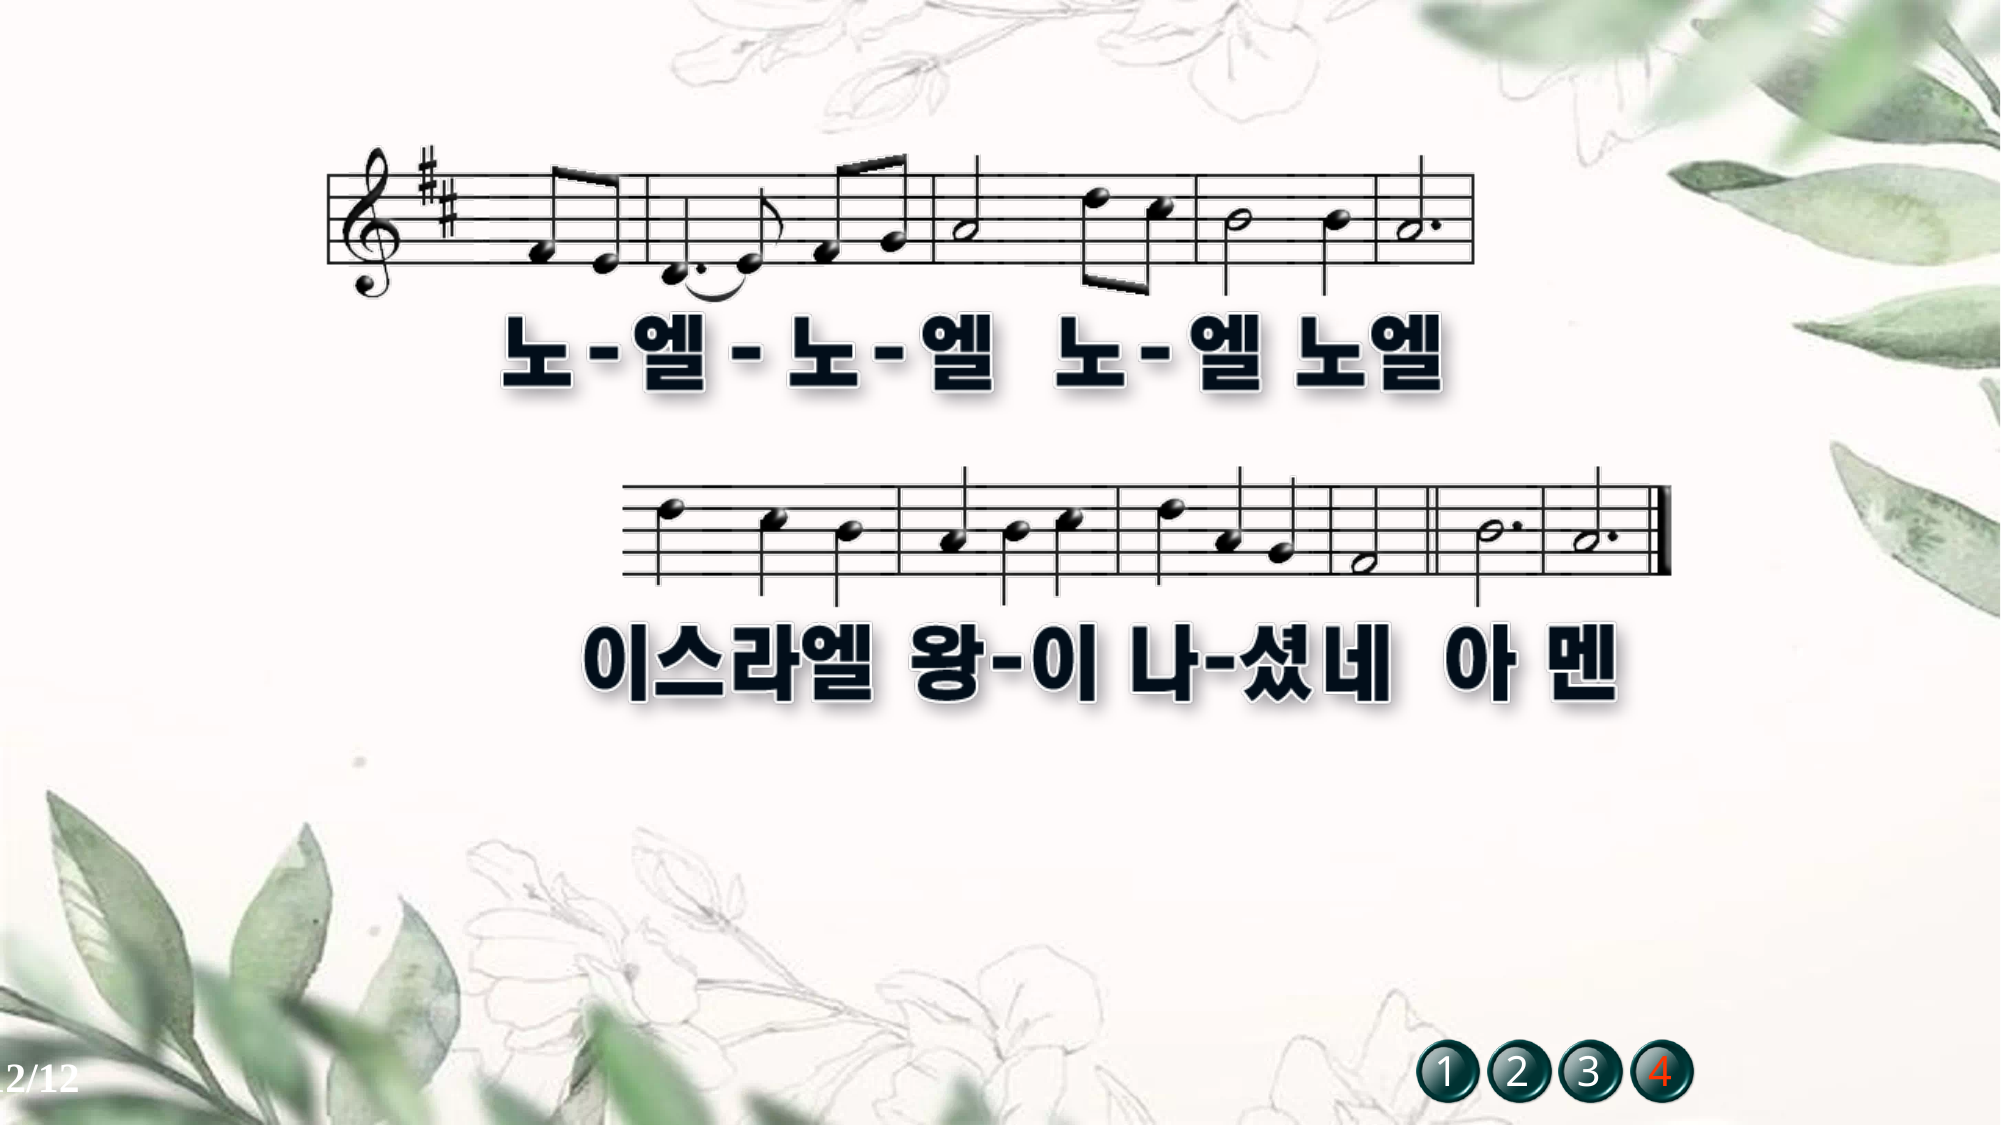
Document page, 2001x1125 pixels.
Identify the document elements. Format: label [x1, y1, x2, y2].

picture [0, 0, 2001, 1125]
text_box [1627, 1035, 1697, 1106]
text_box [1413, 1035, 1484, 1106]
text_box [1555, 1035, 1626, 1106]
text_box [1484, 1035, 1555, 1106]
